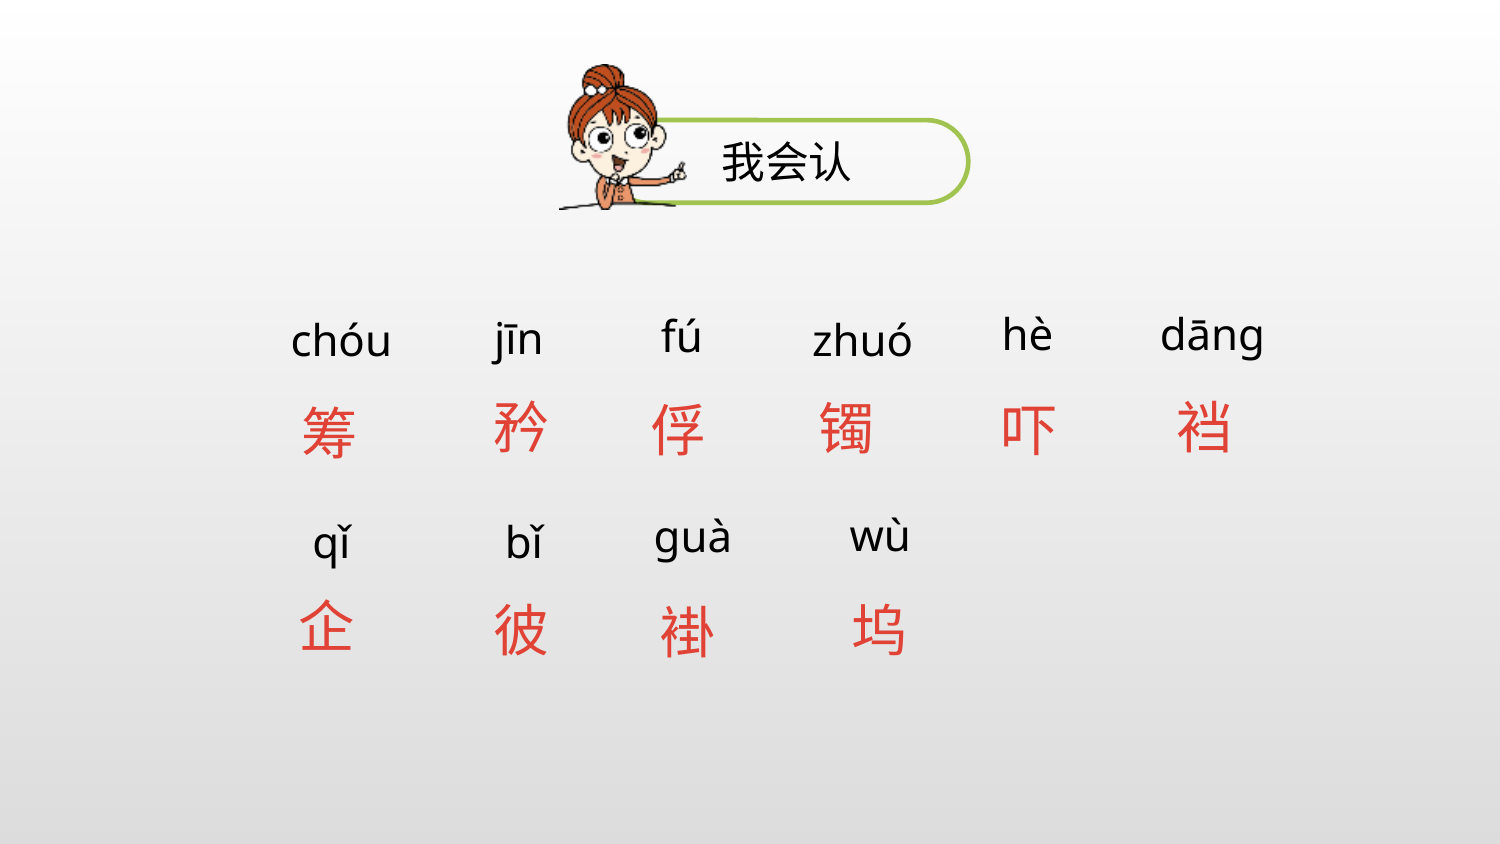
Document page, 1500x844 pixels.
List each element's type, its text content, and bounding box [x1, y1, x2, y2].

text_box 俘 [639, 389, 719, 469]
text_box wù [838, 502, 972, 567]
text_box jīn [471, 305, 603, 370]
text_box chóu [279, 306, 438, 371]
text_box 矜 [482, 386, 562, 465]
text_box fú [649, 302, 783, 367]
picture [559, 64, 687, 210]
text_box 筹 [290, 392, 370, 471]
text_box 镯 [807, 387, 887, 467]
text_box dāng [1148, 301, 1307, 366]
text_box 我会认 [687, 119, 970, 204]
text_box 吓 [990, 389, 1070, 468]
text_box 坞 [840, 589, 920, 669]
text_box 企 [287, 585, 367, 665]
text_box guà [642, 503, 785, 568]
text_box 褂 [648, 591, 721, 671]
text_box 彼 [482, 589, 562, 669]
text_box bǐ [493, 509, 575, 574]
text_box hè [990, 301, 1129, 366]
text_box 裆 [1165, 386, 1245, 466]
text_box zhuó [800, 307, 941, 371]
text_box qǐ [300, 509, 433, 574]
